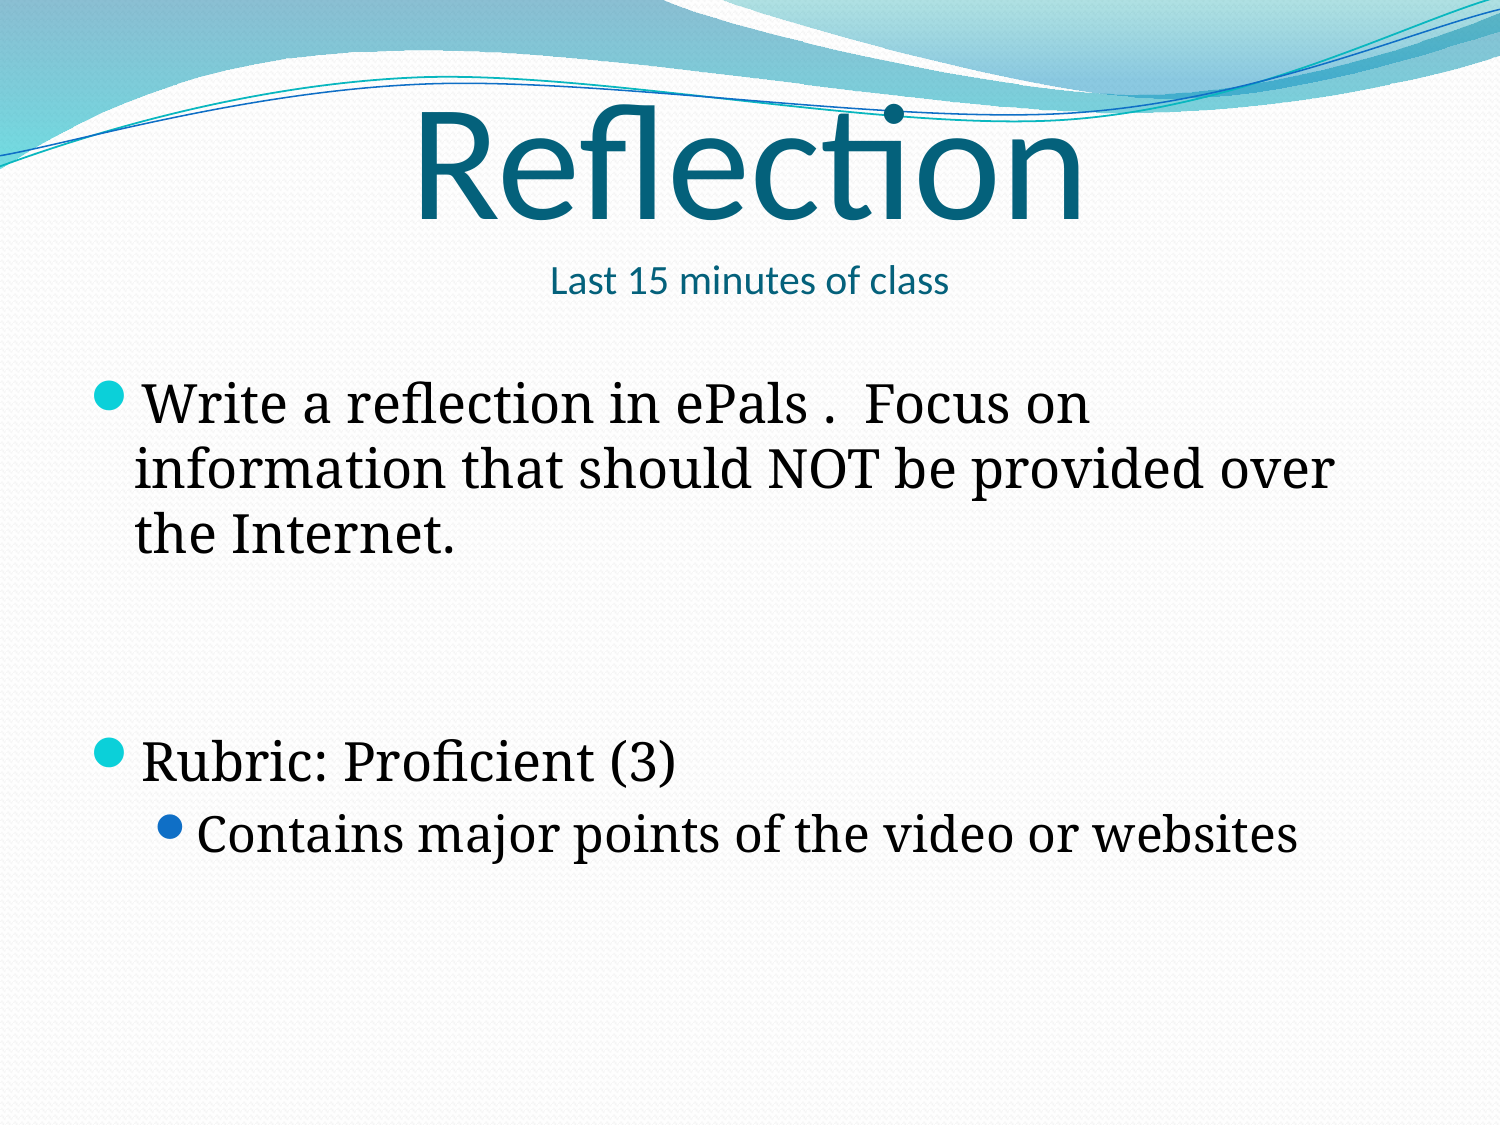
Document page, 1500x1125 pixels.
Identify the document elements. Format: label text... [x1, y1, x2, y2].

title Reflection Last 15 minutes of class [75, 115, 1425, 303]
list Write a reflection in ePals . Focus on information that should NOT be provided over the Internet. Rubric: Proficient (3) Contains major points of the video or websites [75, 362, 1425, 1038]
